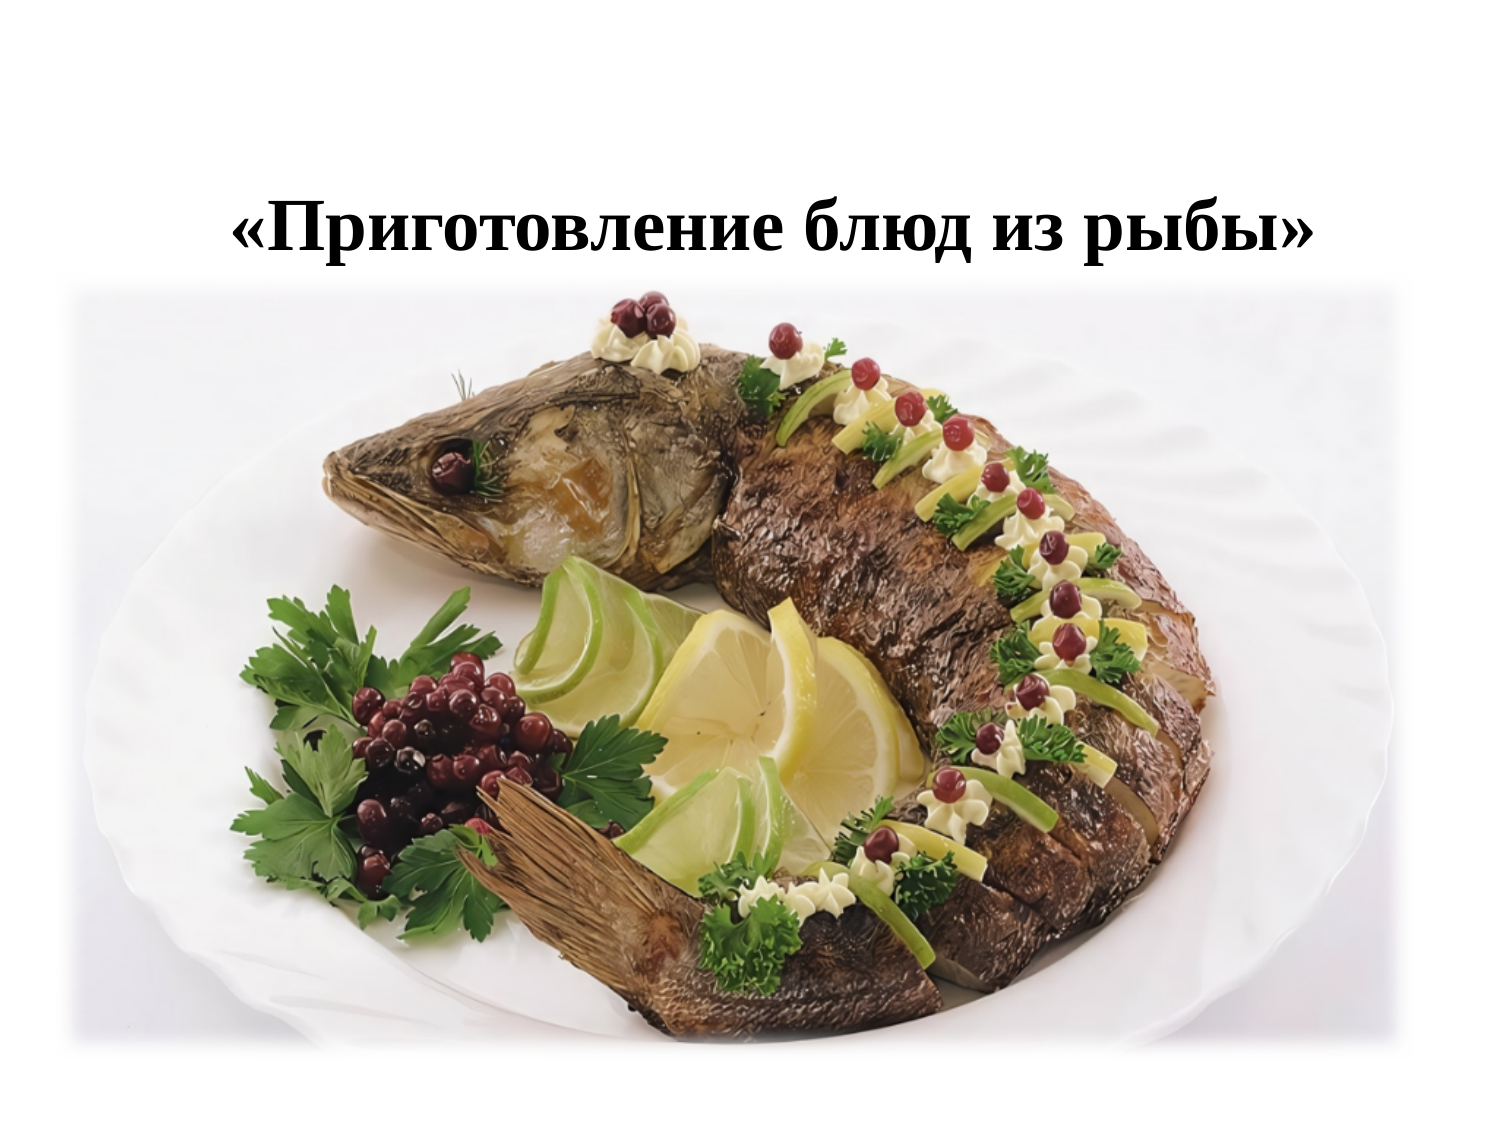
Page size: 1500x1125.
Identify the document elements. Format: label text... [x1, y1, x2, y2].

text_box «Приготовление блюд из рыбы» [159, 78, 1388, 270]
picture [54, 272, 1414, 1061]
